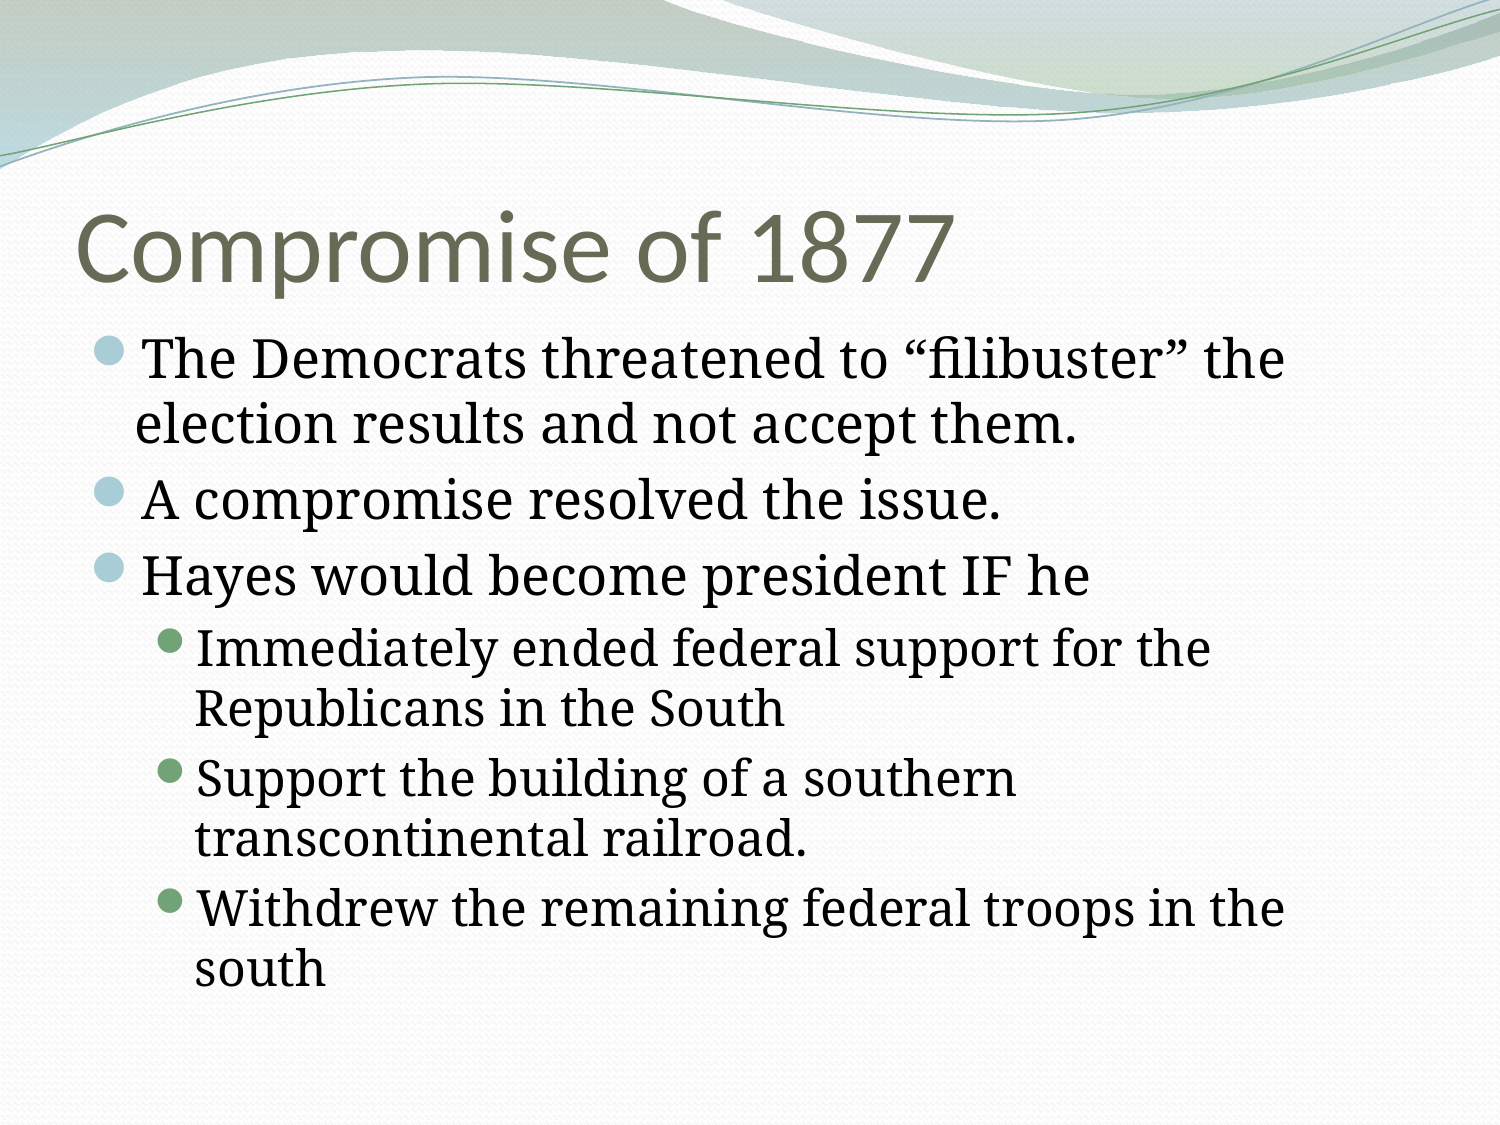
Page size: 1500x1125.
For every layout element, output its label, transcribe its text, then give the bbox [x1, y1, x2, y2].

list The Democrats threatened to “filibuster” the election results and not accept them. A compromise resolved the issue. Hayes would become president IF he Immediately ended federal support for the Republicans in the South Support the building of a southern transcontinental railroad. Withdrew the remaining federal troops in the south [75, 317, 1425, 1038]
title Compromise of 1877 [75, 115, 1425, 303]
